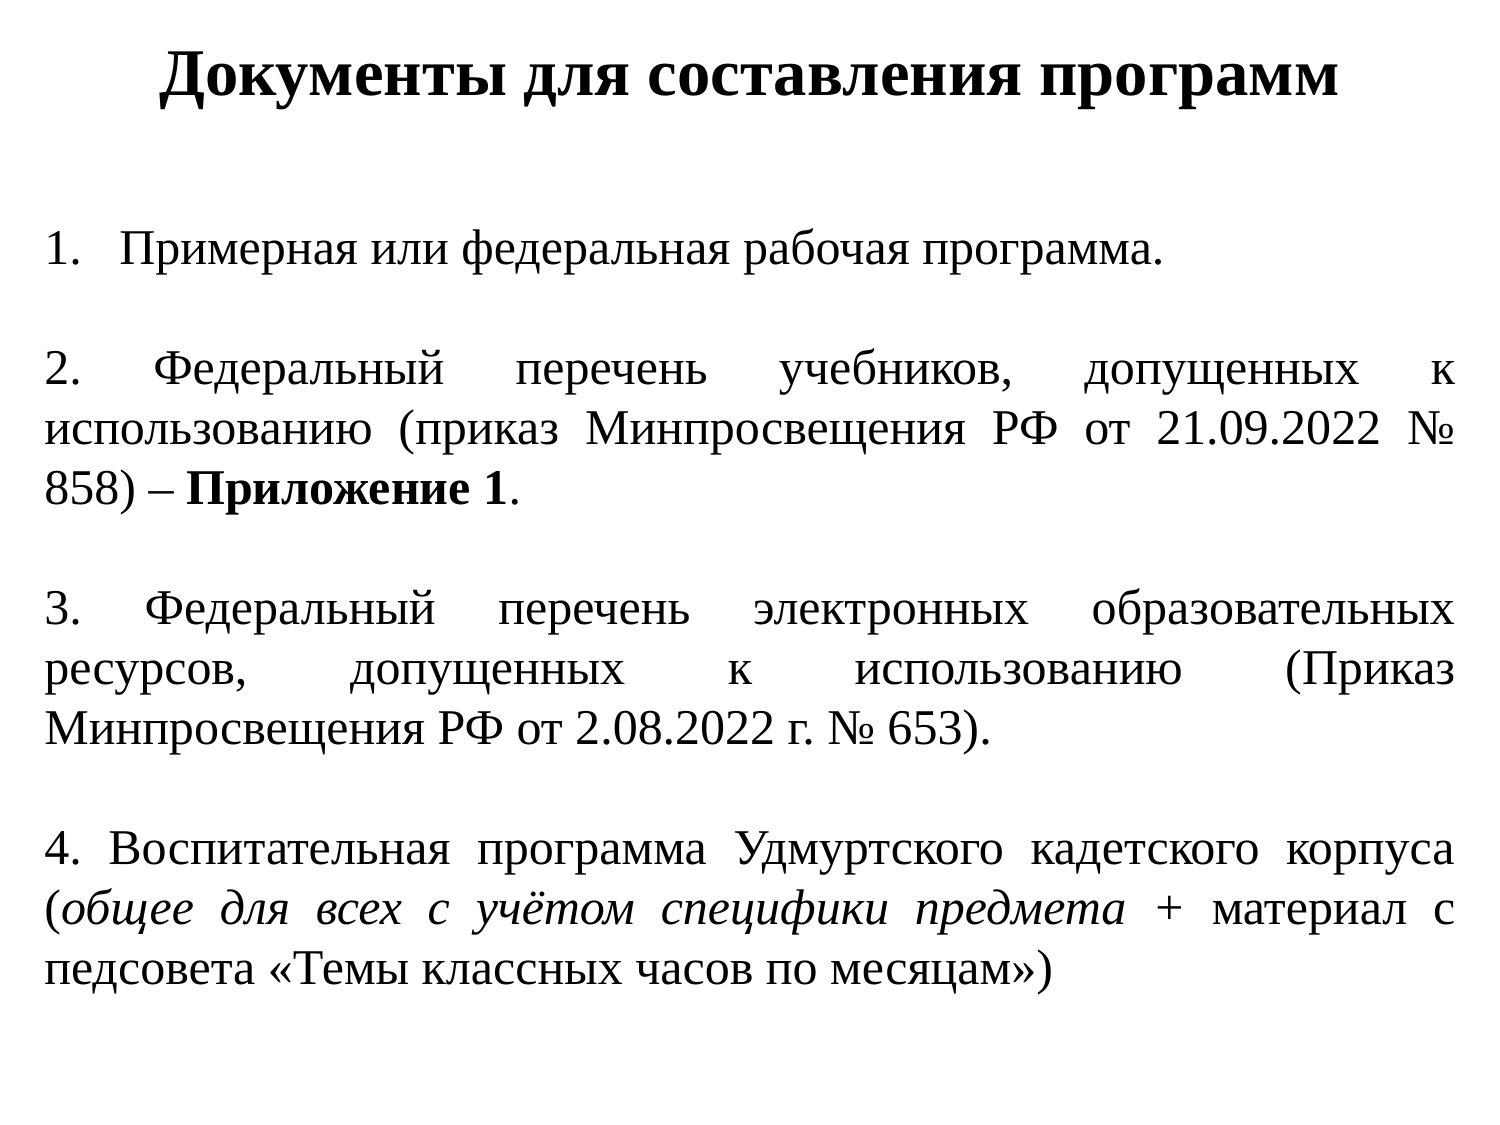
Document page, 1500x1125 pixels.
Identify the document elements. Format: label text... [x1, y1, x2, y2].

title Документы для составления программ [75, 0, 1425, 138]
text_box Примерная или федеральная рабочая программа. 2. Федеральный перечень учебников, допущенных к использованию (приказ Минпросвещения РФ от 21.09.2022 № 858) – Приложение 1. 3. Федеральный перечень электронных образовательных ресурсов, допущенных к использованию (Приказ Минпросвещения РФ от 2.08.2022 г. № 653). 4. Воспитательная программа Удмуртского кадетского корпуса (общее для всех с учётом специфики предмета + материал с педсовета «Темы классных часов по месяцам») [29, 207, 1471, 1002]
